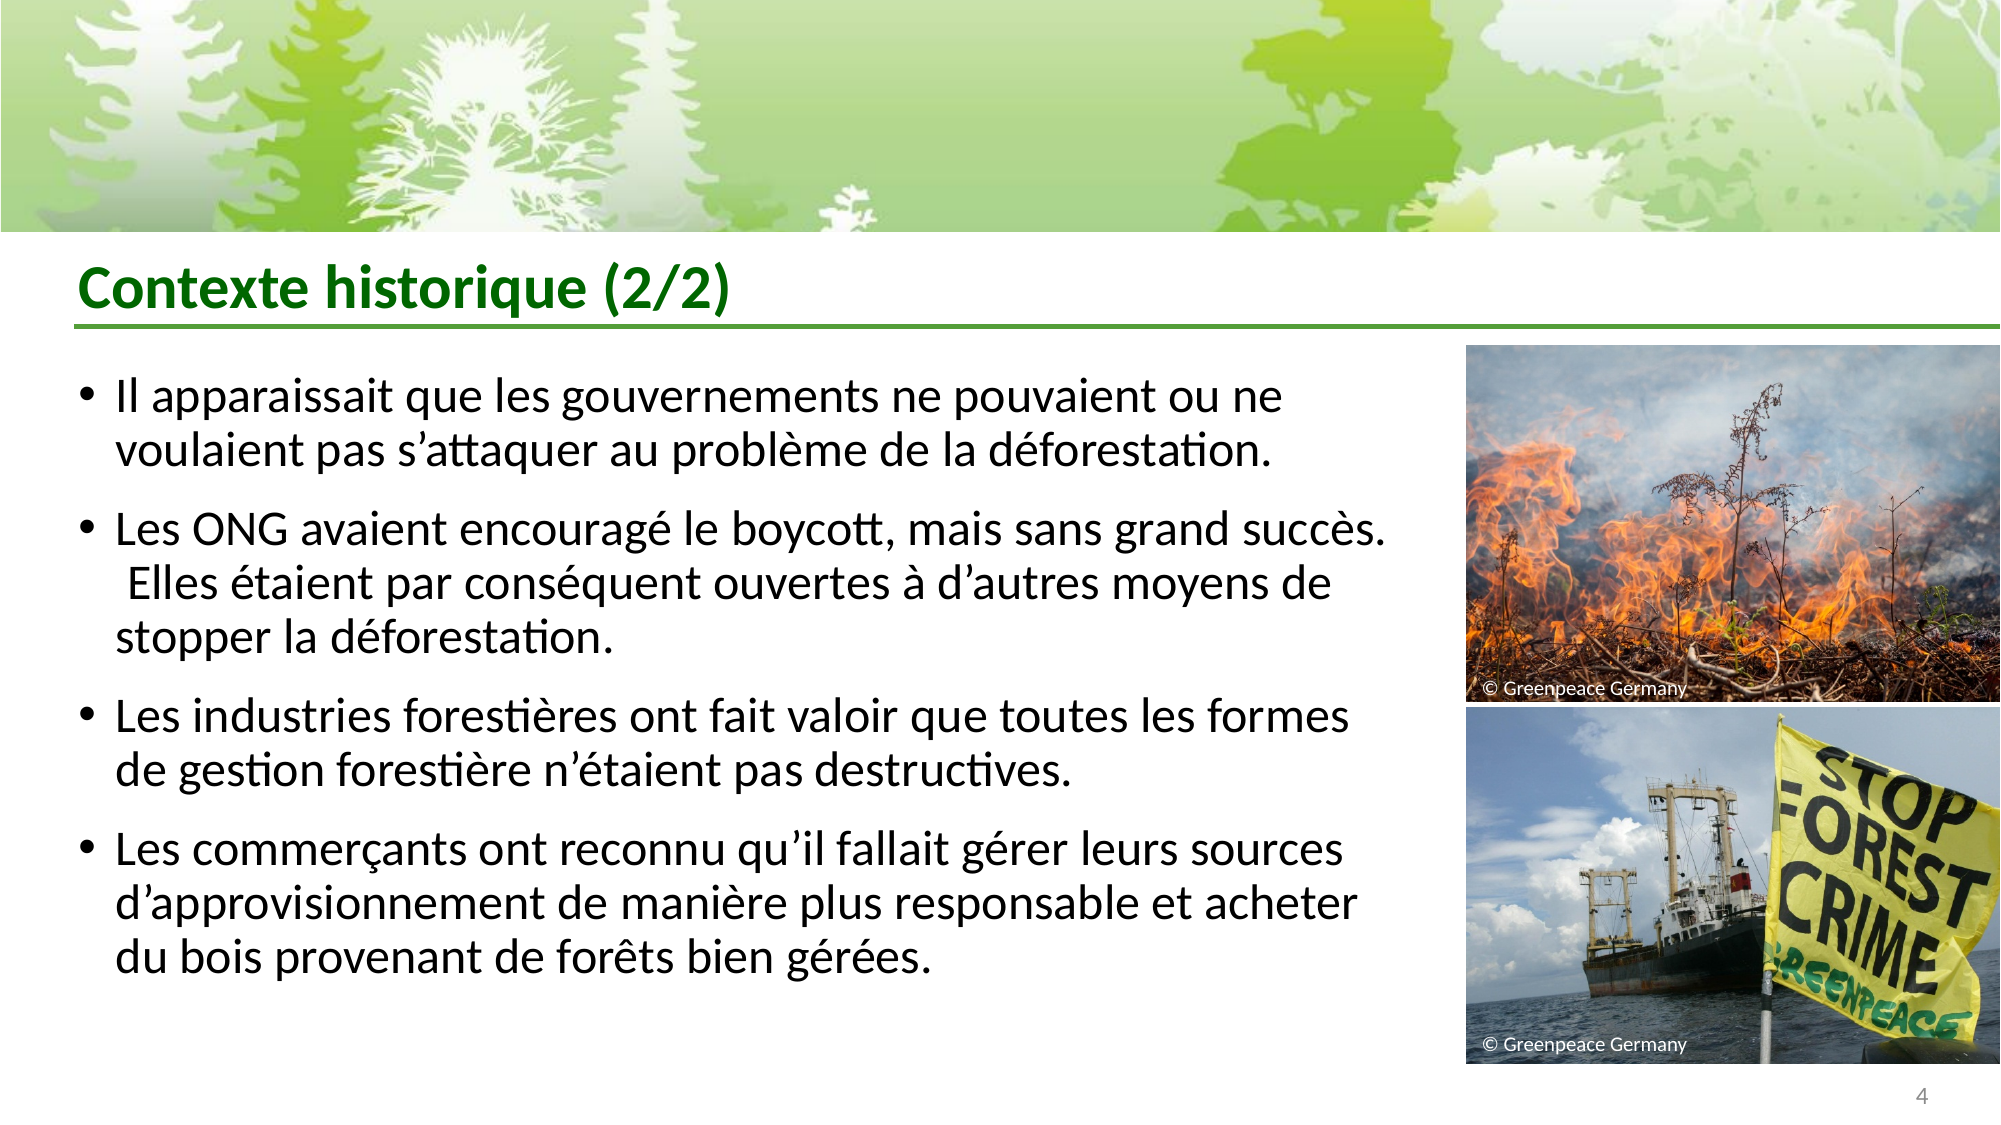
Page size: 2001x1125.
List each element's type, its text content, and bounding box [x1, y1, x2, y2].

list Il apparaissait que les gouvernements ne pouvaient ou ne voulaient pas s’attaquer au problème de la déforestation. Les ONG avaient encouragé le boycott, mais sans grand succès. Elles étaient par conséquent ouvertes à d’autres moyens de stopper la déforestation. Les industries forestières ont fait valoir que toutes les formes de gestion forestière n’étaient pas destructives. Les commerçants ont reconnu qu’il fallait gérer leurs sources d’approvisionnement de manière plus responsable et acheter du bois provenant de forêts bien gérées. [63, 362, 1414, 1105]
picture [0, 0, 2000, 232]
slide_number 4 [1493, 1065, 1944, 1125]
picture [1466, 706, 2000, 1064]
title Contexte historique (2/2) [63, 194, 1414, 362]
text_box © Greenpeace Germany [1466, 702, 1746, 706]
picture [1466, 345, 2000, 702]
